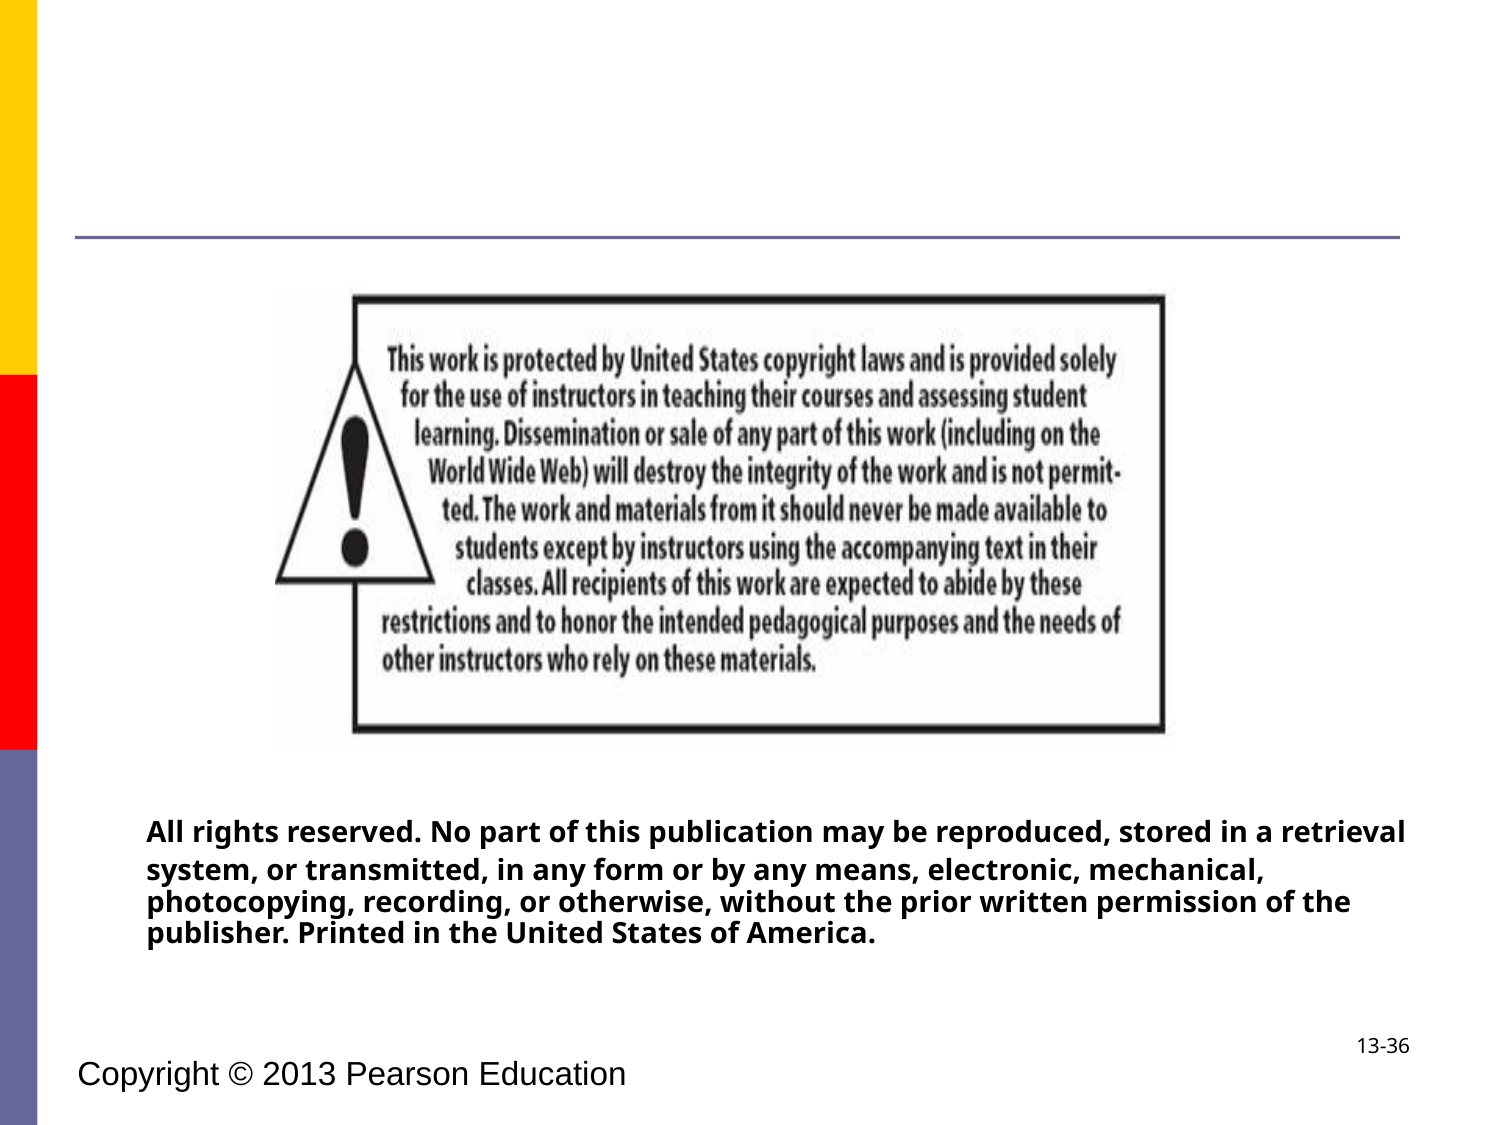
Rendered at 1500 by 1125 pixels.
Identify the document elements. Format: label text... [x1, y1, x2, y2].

list All rights reserved. No part of this publication may be reproduced, stored in a retrieval system, or transmitted, in any form or by any means, electronic, mechanical, photocopying, recording, or otherwise, without the prior written permission of the publisher. Printed in the United States of America. [75, 262, 1425, 1006]
picture [274, 287, 1176, 751]
slide_number 13-36 [1074, 1025, 1425, 1100]
